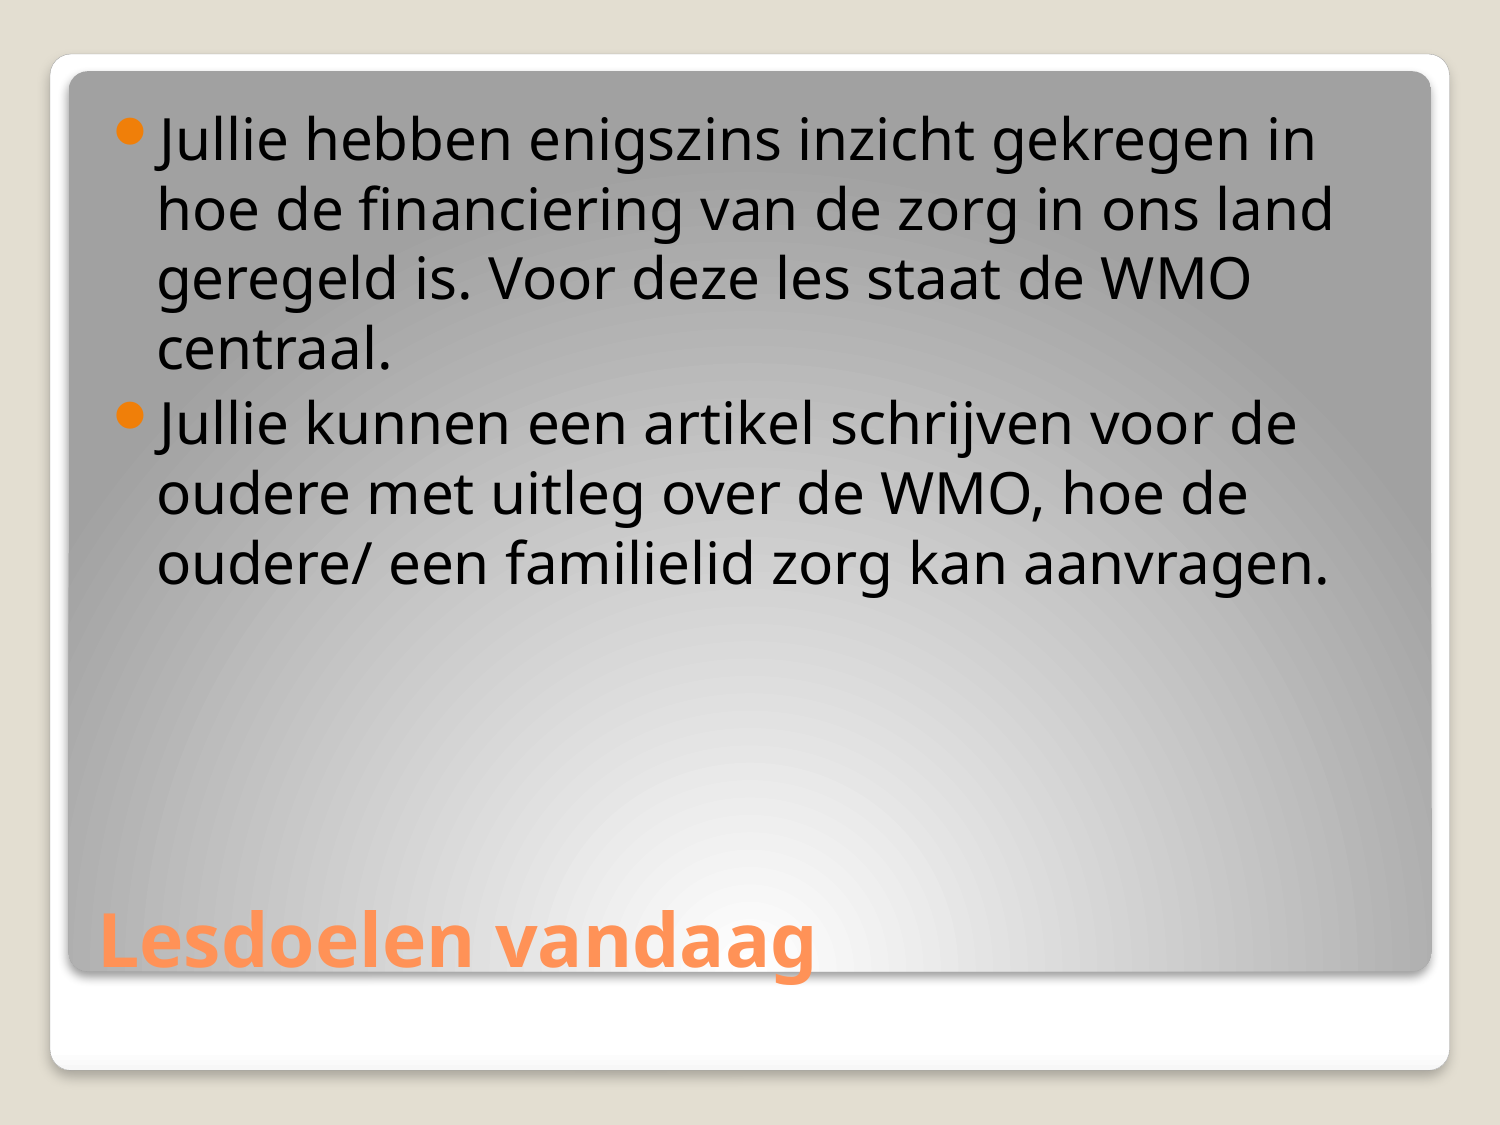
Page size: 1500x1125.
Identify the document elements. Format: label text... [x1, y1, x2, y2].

list Jullie hebben enigszins inzicht gekregen in hoe de financiering van de zorg in ons land geregeld is. Voor deze les staat de WMO centraal. Jullie kunnen een artikel schrijven voor de oudere met uitleg over de WMO, hoe de oudere/ een familielid zorg kan aanvragen. [82, 86, 1425, 774]
title Lesdoelen vandaag [82, 817, 1425, 990]
